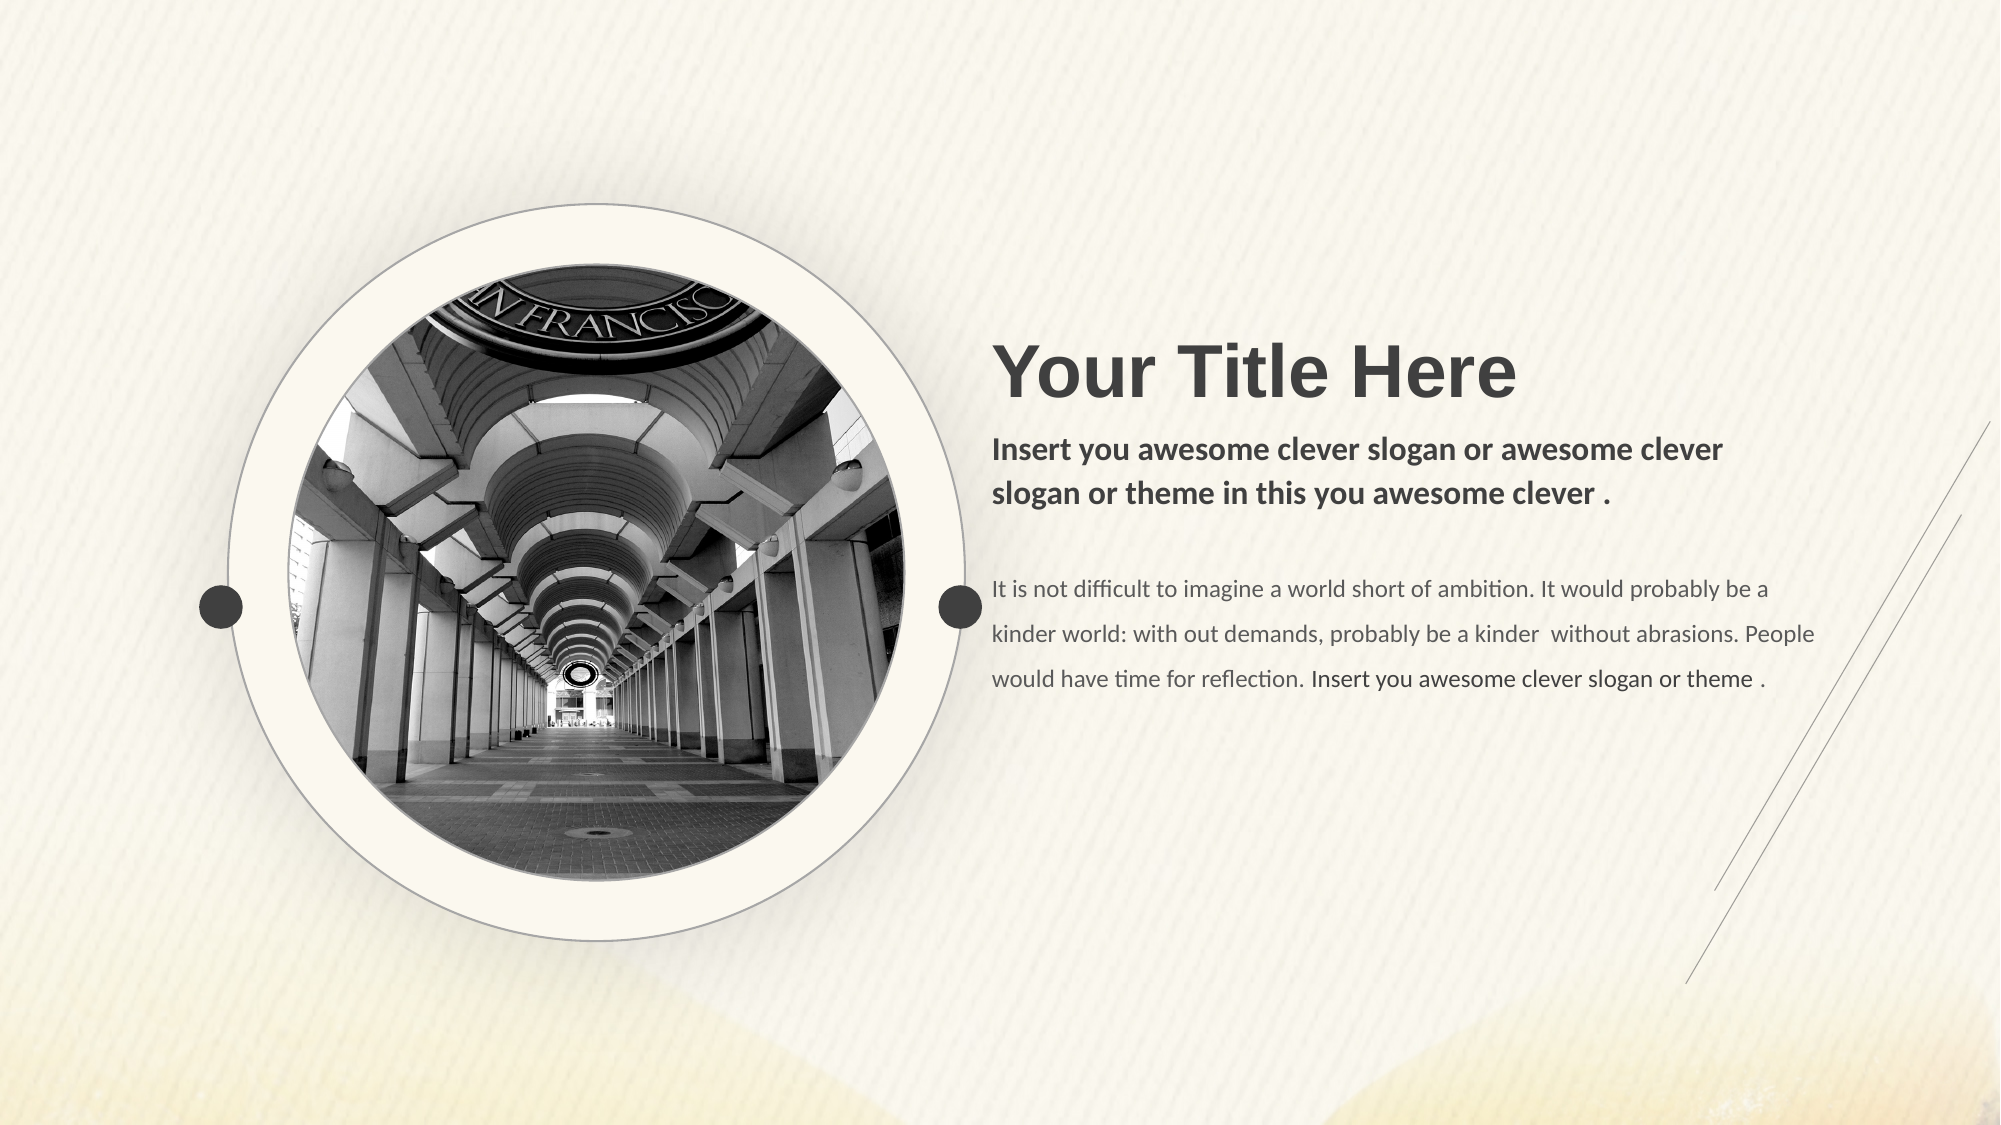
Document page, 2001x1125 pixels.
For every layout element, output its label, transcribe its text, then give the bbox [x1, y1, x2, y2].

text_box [1685, 514, 1962, 984]
text_box Your Title Here [983, 315, 1606, 415]
text_box Insert you awesome clever slogan or awesome clever slogan or theme in this you awesome clever . [983, 415, 1811, 519]
picture [0, 0, 2000, 1125]
text_box It is not difficult to imagine a world short of ambition. It would probably be a kinder world: with out demands, probably be a kinder without abrasions. People would have time for reflection. Insert you awesome clever slogan or theme . [983, 550, 1685, 700]
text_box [199, 204, 983, 942]
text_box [1714, 421, 1991, 891]
